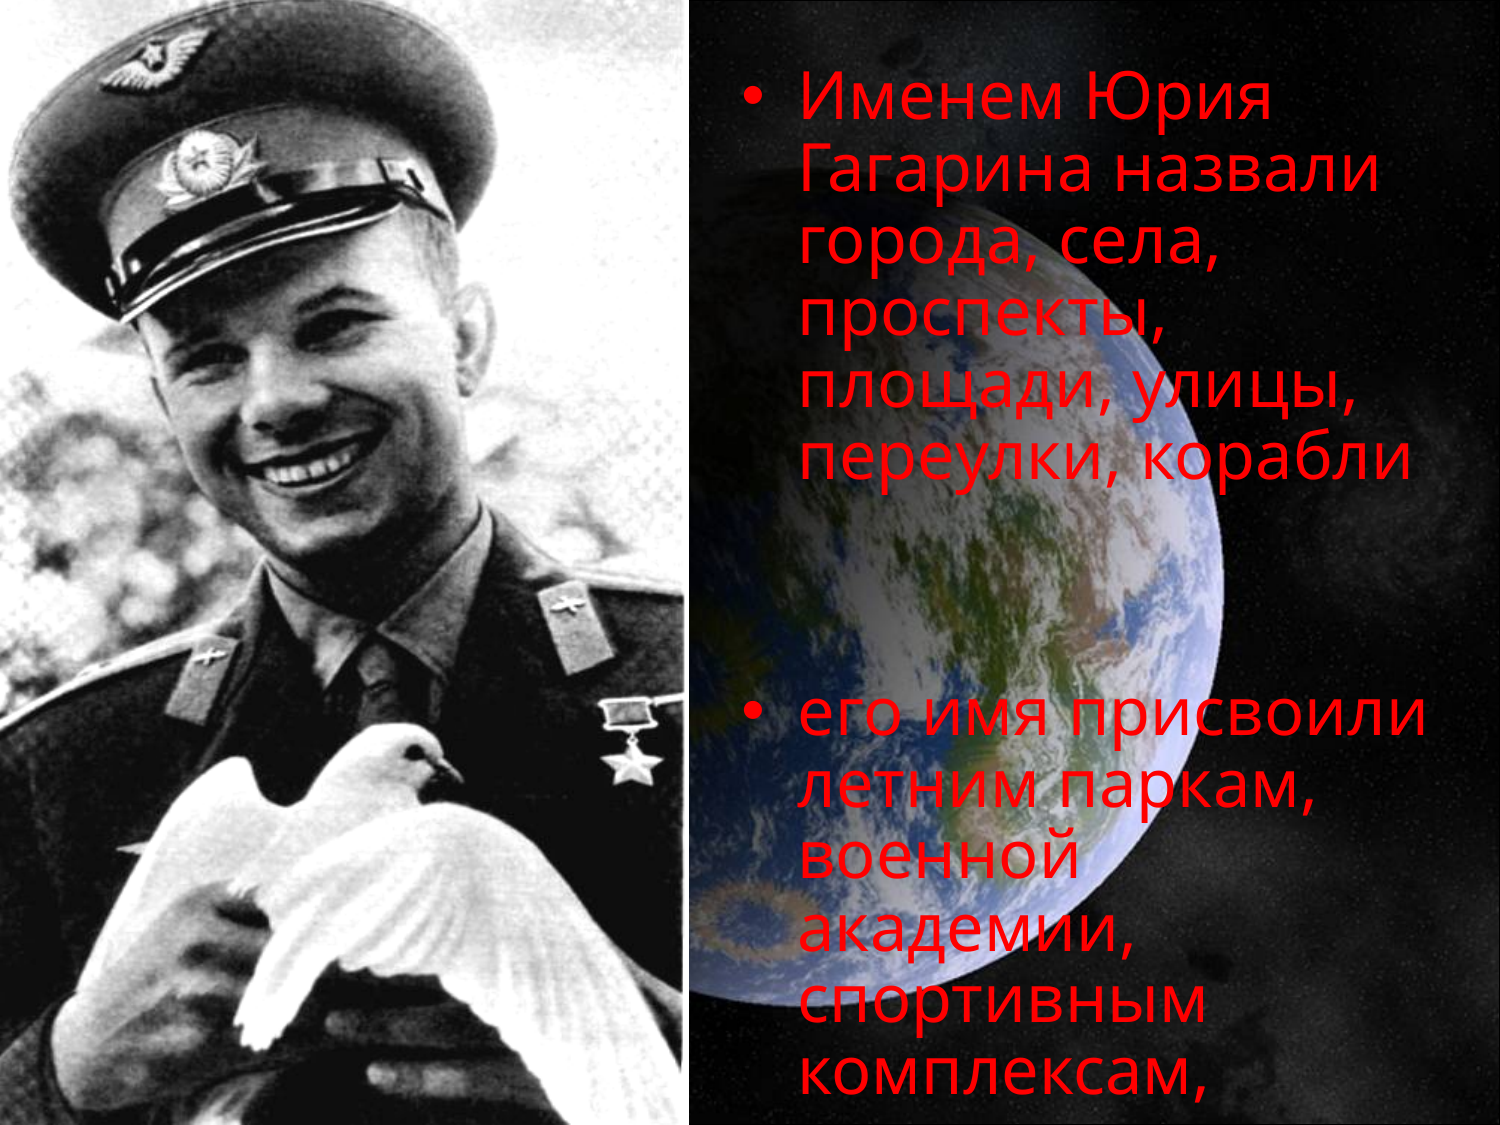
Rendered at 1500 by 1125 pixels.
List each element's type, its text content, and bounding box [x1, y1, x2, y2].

picture [0, 0, 689, 1125]
text_box [691, 0, 1500, 1125]
list Именем Юрия Гагарина назвали города, села, проспекты, площади, улицы, переулки, корабли его имя присвоили летним паркам, военной академии, спортивным комплексам, стадионам, яхтам, призам. [726, 54, 1448, 1048]
